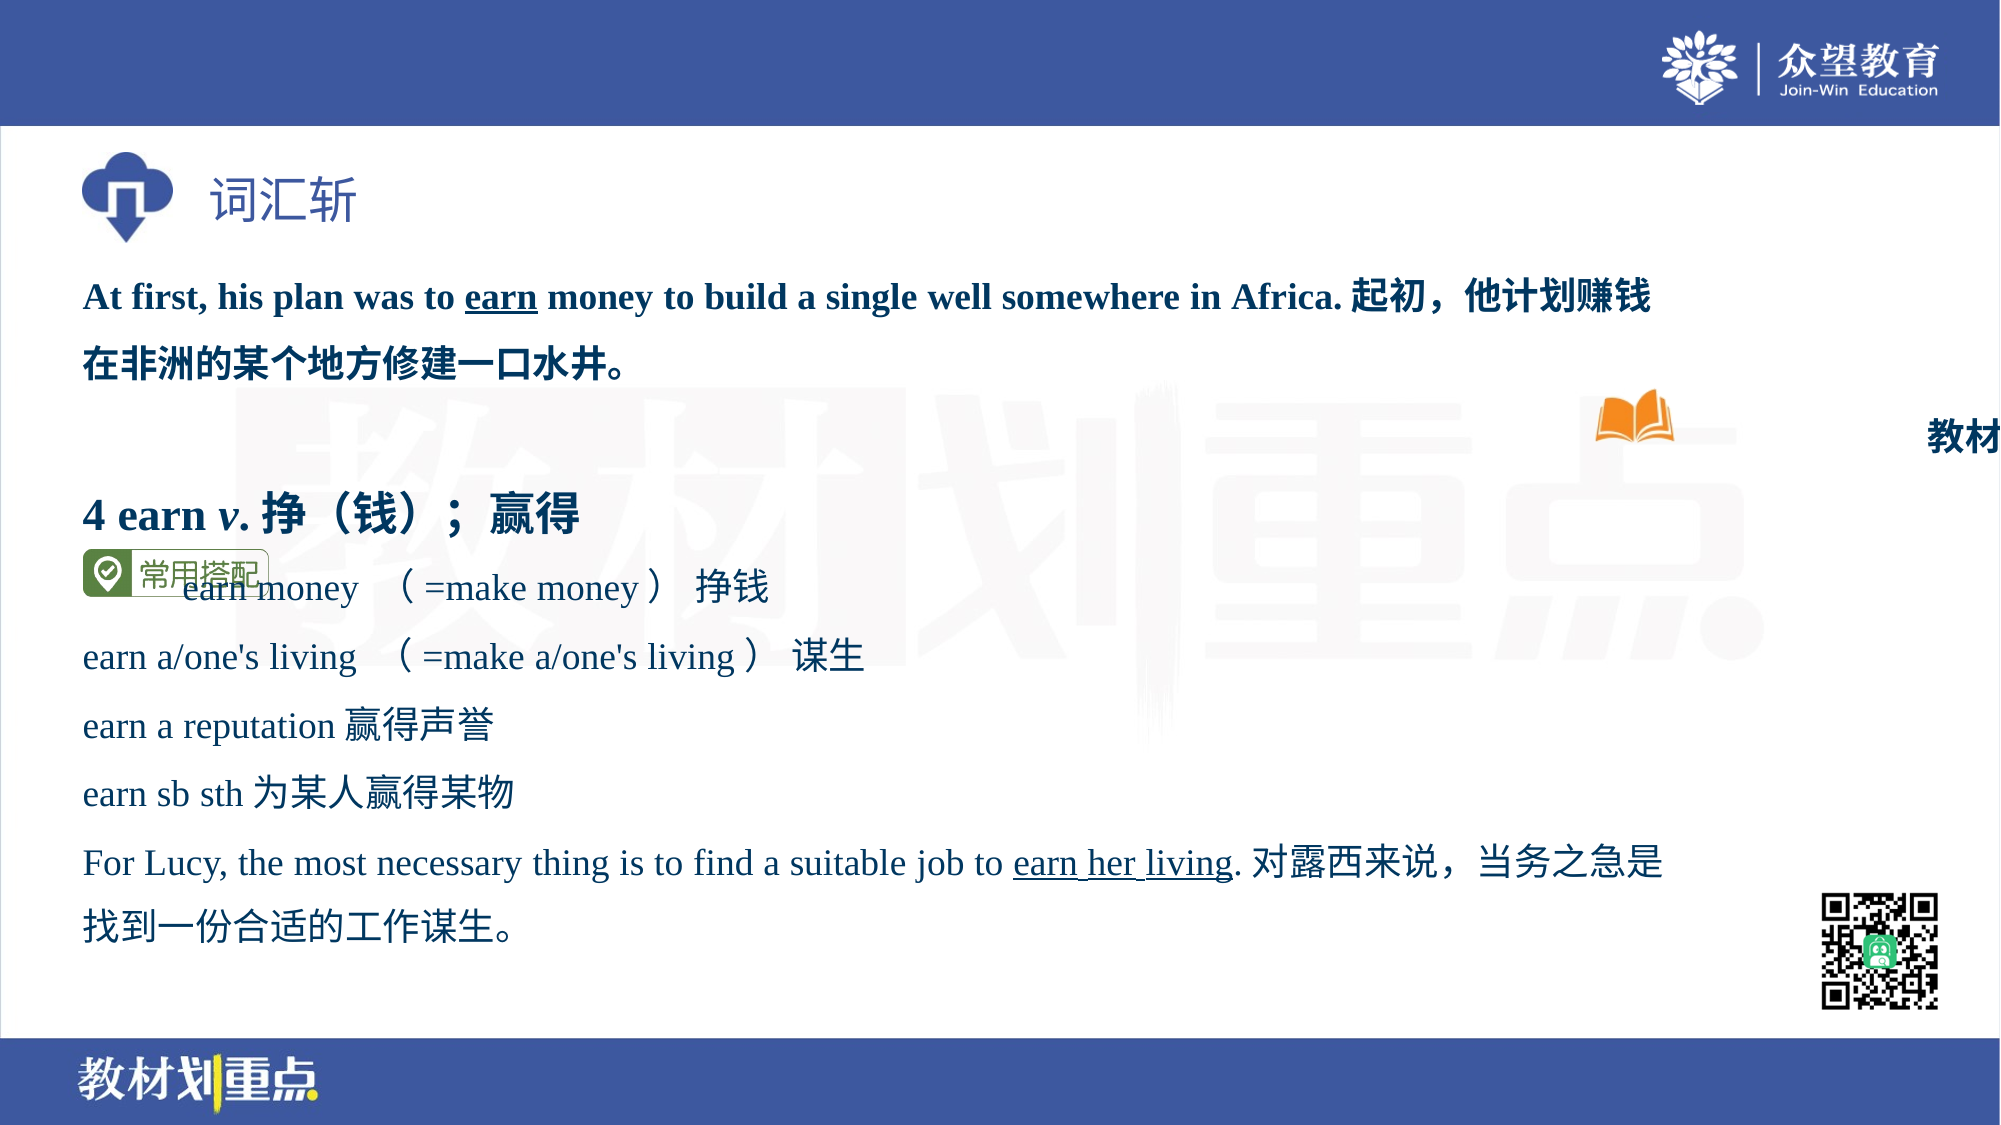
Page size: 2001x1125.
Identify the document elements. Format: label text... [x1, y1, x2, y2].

picture [0, 0, 2000, 1125]
text_box 4 earn v.挣（钱）；赢得 [82, 457, 1817, 539]
text_box At first, his plan was to earn money to build a single well somewhere in Africa.起初，他计划赚钱 在非洲的某个地方修建一口水井。 教材P19 [82, 248, 1817, 451]
text_box earn money （=make money） 挣钱 earn a/one's living （=make a/one's living） 谋生 earn a reputation赢得声誉 earn sb sth为某人赢得某物 For Lucy, the most necessary thing is to find a suitable job to earn her living.对露西来说，当务之急是 找到一份合适的工作谋生。 [82, 539, 1817, 941]
